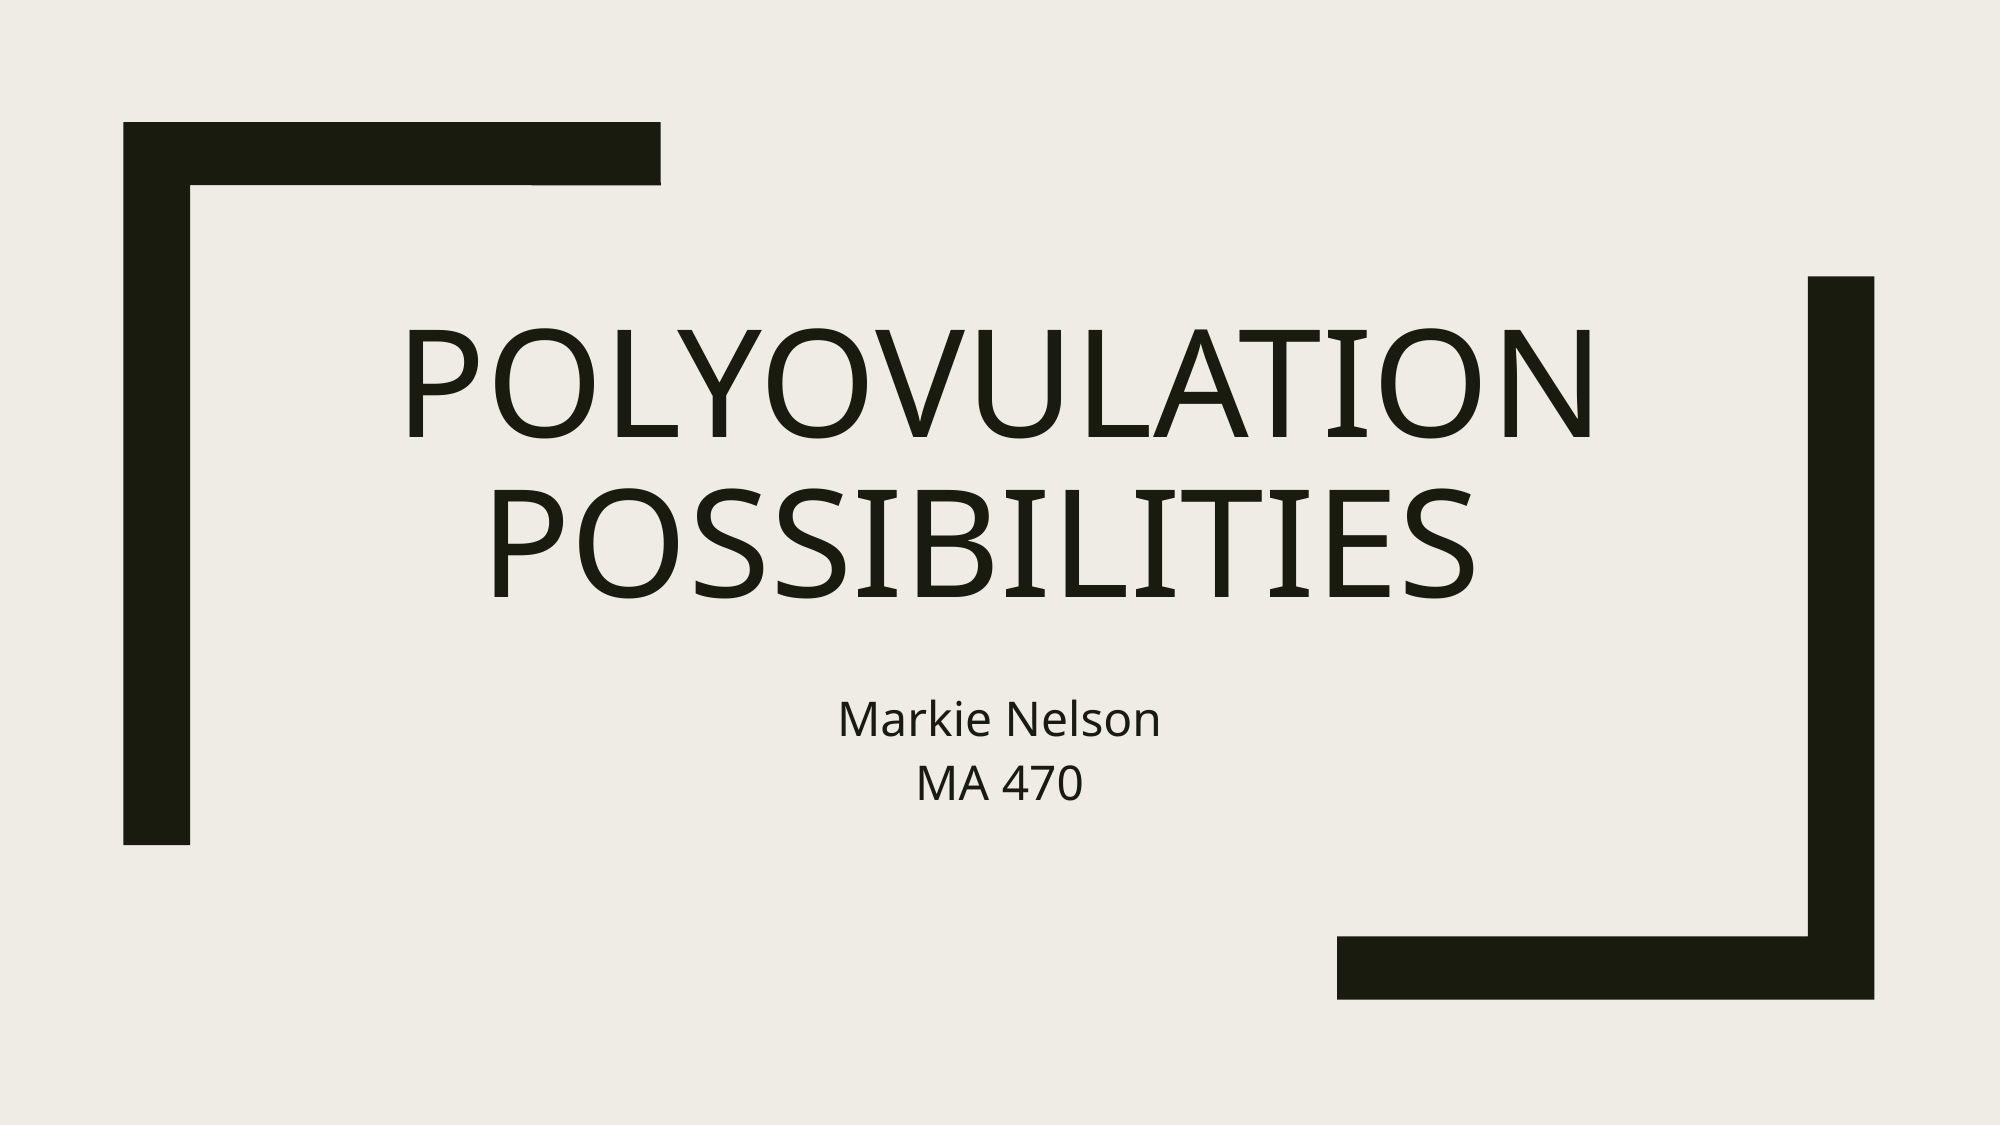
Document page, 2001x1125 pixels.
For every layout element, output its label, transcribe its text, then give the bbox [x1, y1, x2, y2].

title Polyovulation Possibilities [314, 293, 1686, 638]
subtitle Markie Nelson MA 470 [439, 673, 1561, 853]
